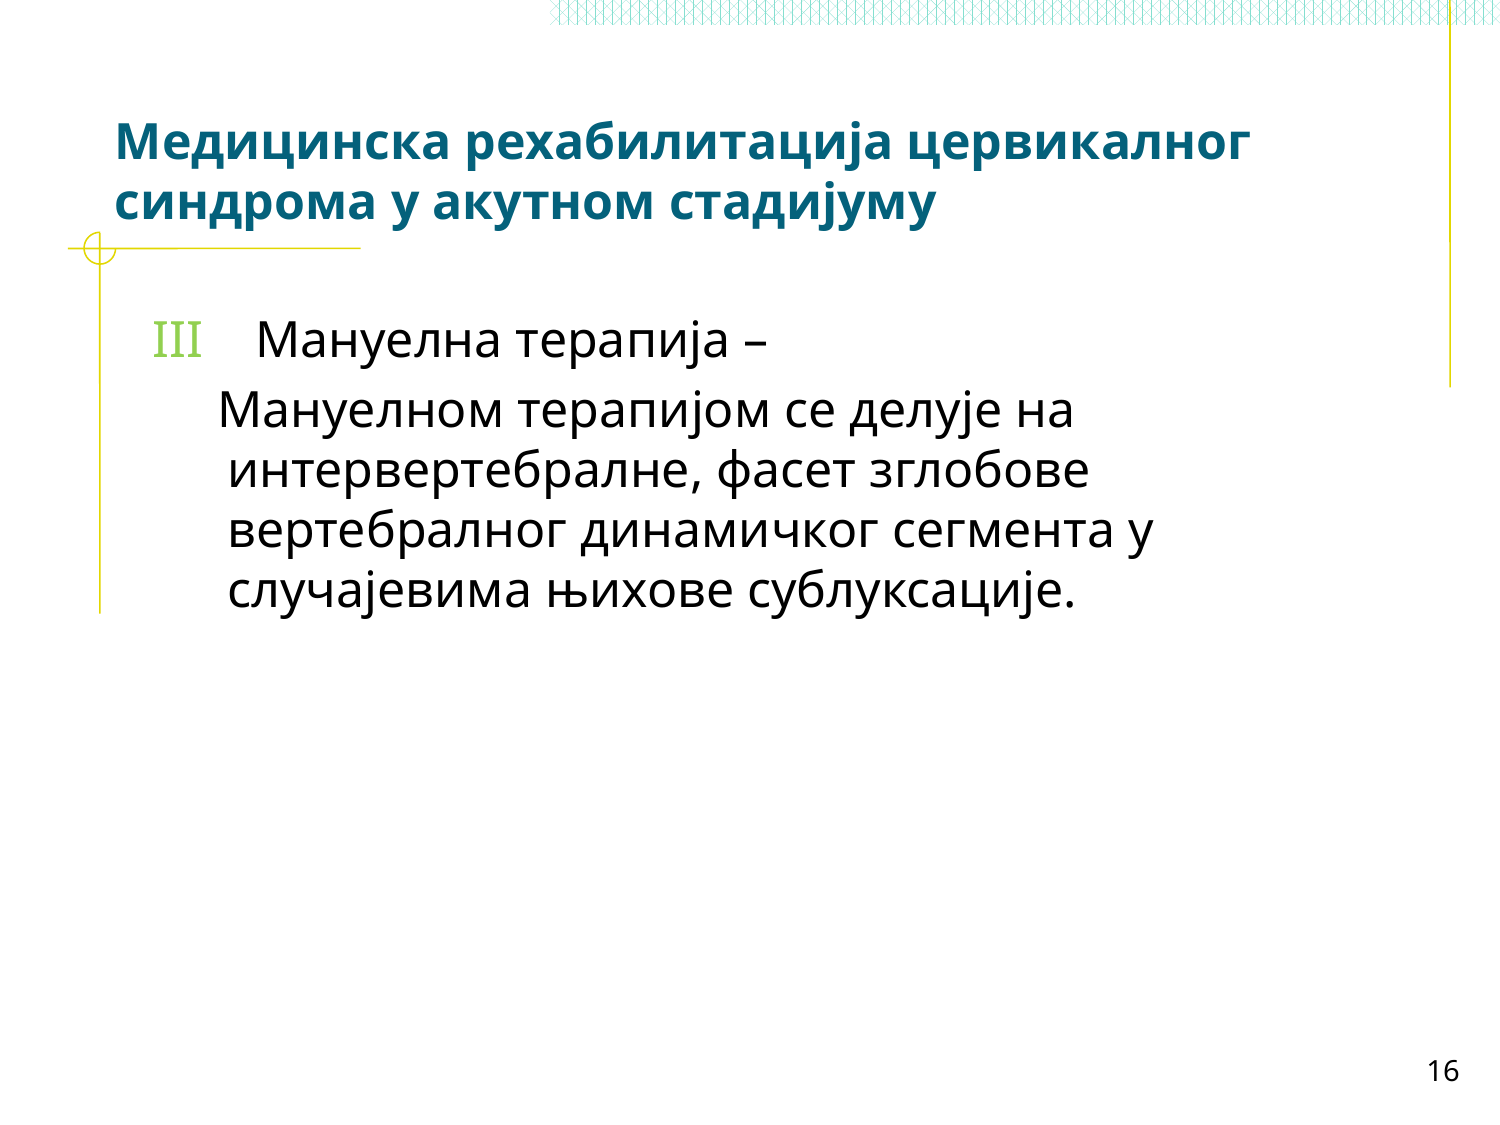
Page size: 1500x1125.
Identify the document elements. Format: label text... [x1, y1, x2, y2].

slide_number 16 [1162, 1025, 1475, 1100]
title Медицинска рехабилитација цервикалног синдрома у акутном стадијуму [99, 49, 1376, 238]
list III Мануелна терапија – Мануелном терапијом се делује на интервертебралне, фасет зглобове вертебралног динамичког сегмента у случајевима њихове сублуксације. [137, 299, 1413, 976]
